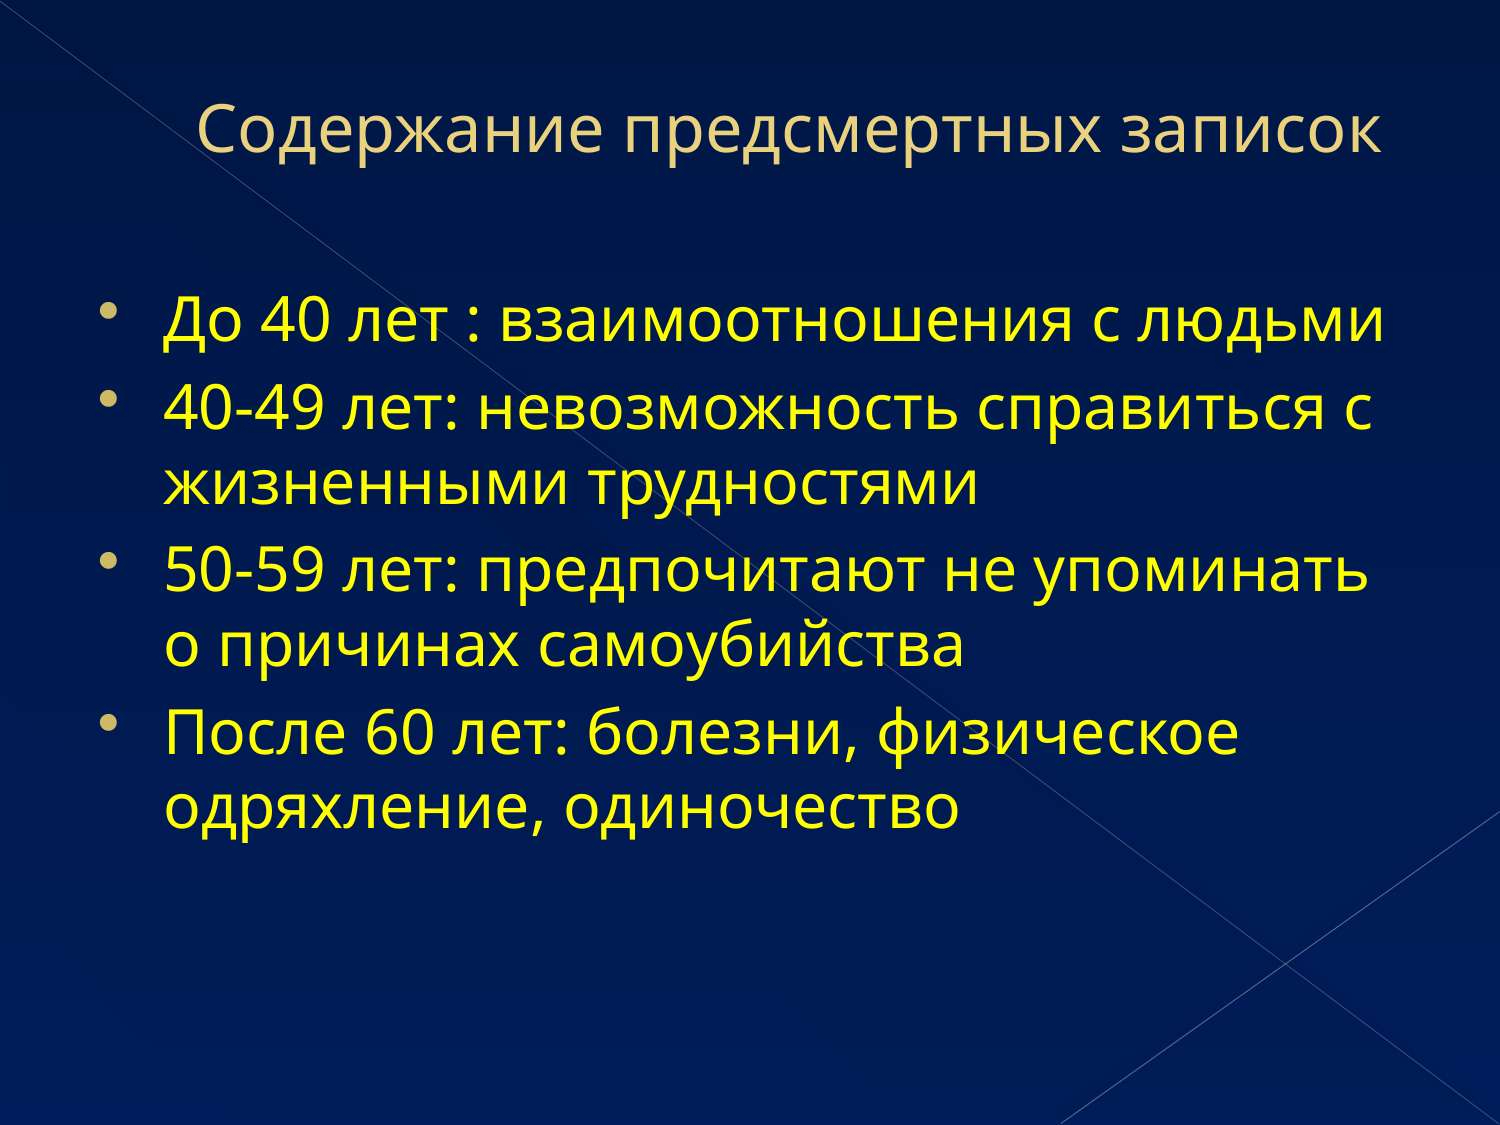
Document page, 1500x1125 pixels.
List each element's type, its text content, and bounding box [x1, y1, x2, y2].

title Содержание предсмертных записок [75, 43, 1425, 184]
list До 40 лет : взаимоотношения с людьми 40-49 лет: невозможность справиться с жизненными трудностями 50-59 лет: предпочитают не упоминать о причинах самоубийства После 60 лет: болезни, физическое одряхление, одиночество [75, 184, 1425, 1059]
